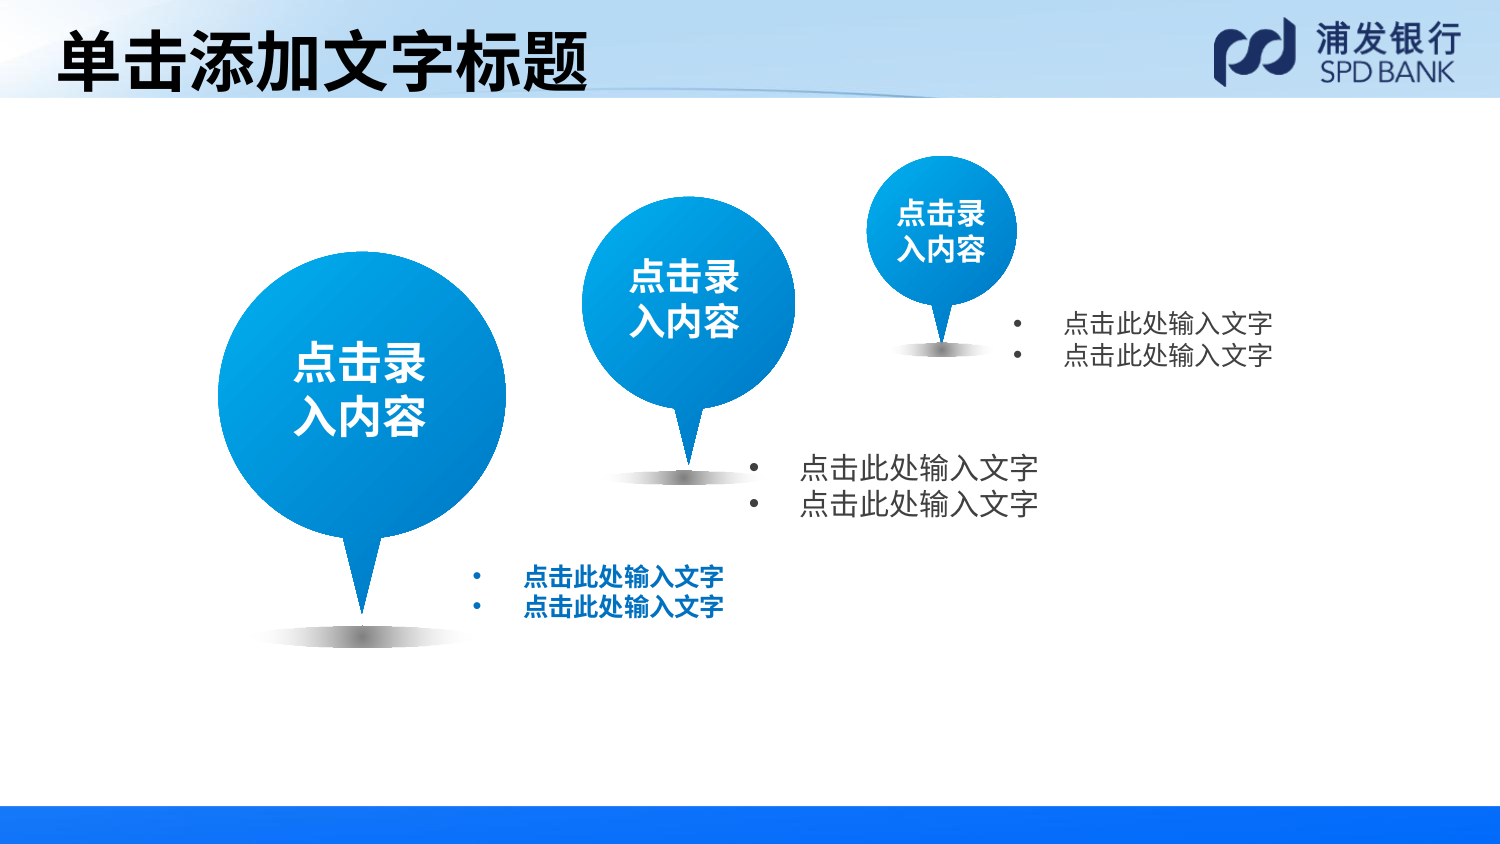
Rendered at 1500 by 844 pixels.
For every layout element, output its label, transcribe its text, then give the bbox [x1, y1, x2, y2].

picture [0, 807, 1500, 844]
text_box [866, 155, 1017, 357]
picture [0, 0, 1500, 97]
text_box 点击此处输入文字 点击此处输入文字 [506, 553, 741, 629]
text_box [218, 251, 506, 648]
text_box 点击此处输入文字 点击此处输入文字 [998, 300, 1289, 378]
text_box 点击此处输入文字 点击此处输入文字 [734, 441, 1055, 529]
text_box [582, 196, 795, 485]
